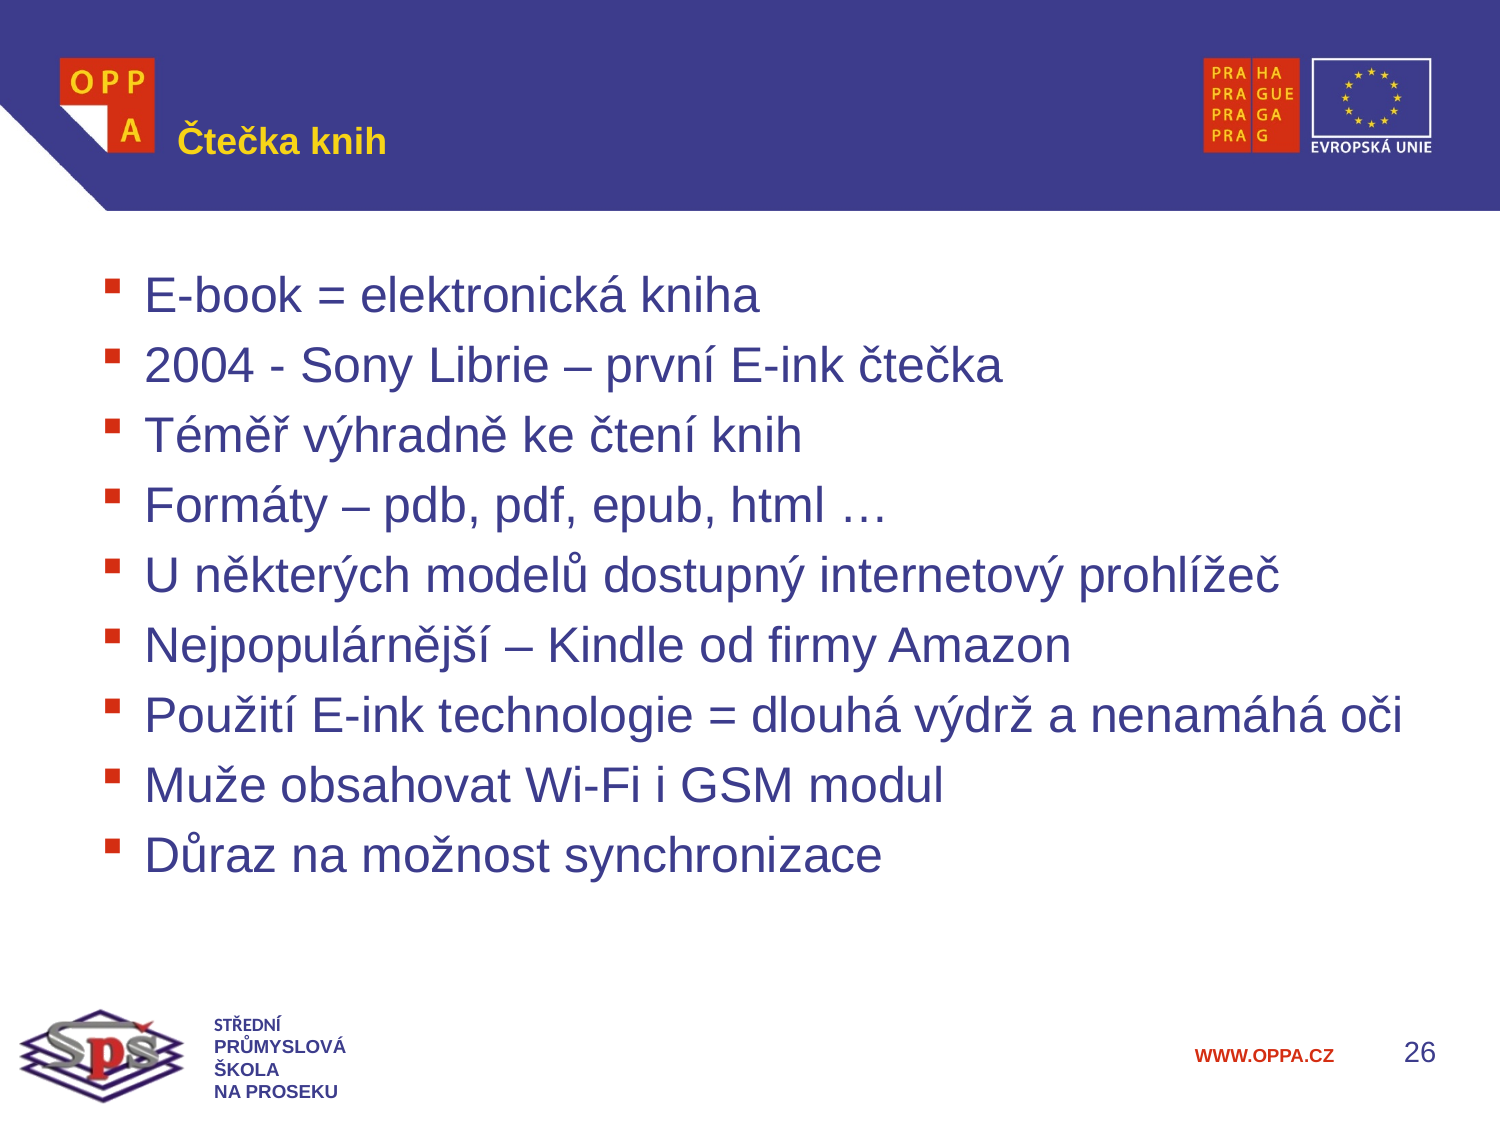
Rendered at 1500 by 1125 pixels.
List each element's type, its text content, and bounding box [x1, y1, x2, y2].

title Čtečka knih [177, 38, 1137, 162]
slide_number 26 [1339, 1015, 1437, 1069]
picture [19, 1001, 186, 1107]
list E-book = elektronická kniha 2004 - Sony Librie – první E-ink čtečka Téměř výhradně ke čtení knih Formáty – pdb, pdf, epub, html … U některých modelů dostupný internetový prohlížeč Nejpopulárnější – Kindle od firmy Amazon Použití E-ink technologie = dlouhá výdrž a nenamáhá oči Muže obsahovat Wi-Fi i GSM modul Důraz na možnost synchronizace [101, 262, 1437, 1005]
text_box STŘEDNÍ PRŮMYSLOVÁ ŠKOLA NA PROSEKU [199, 1004, 509, 1110]
picture [0, 0, 1500, 211]
